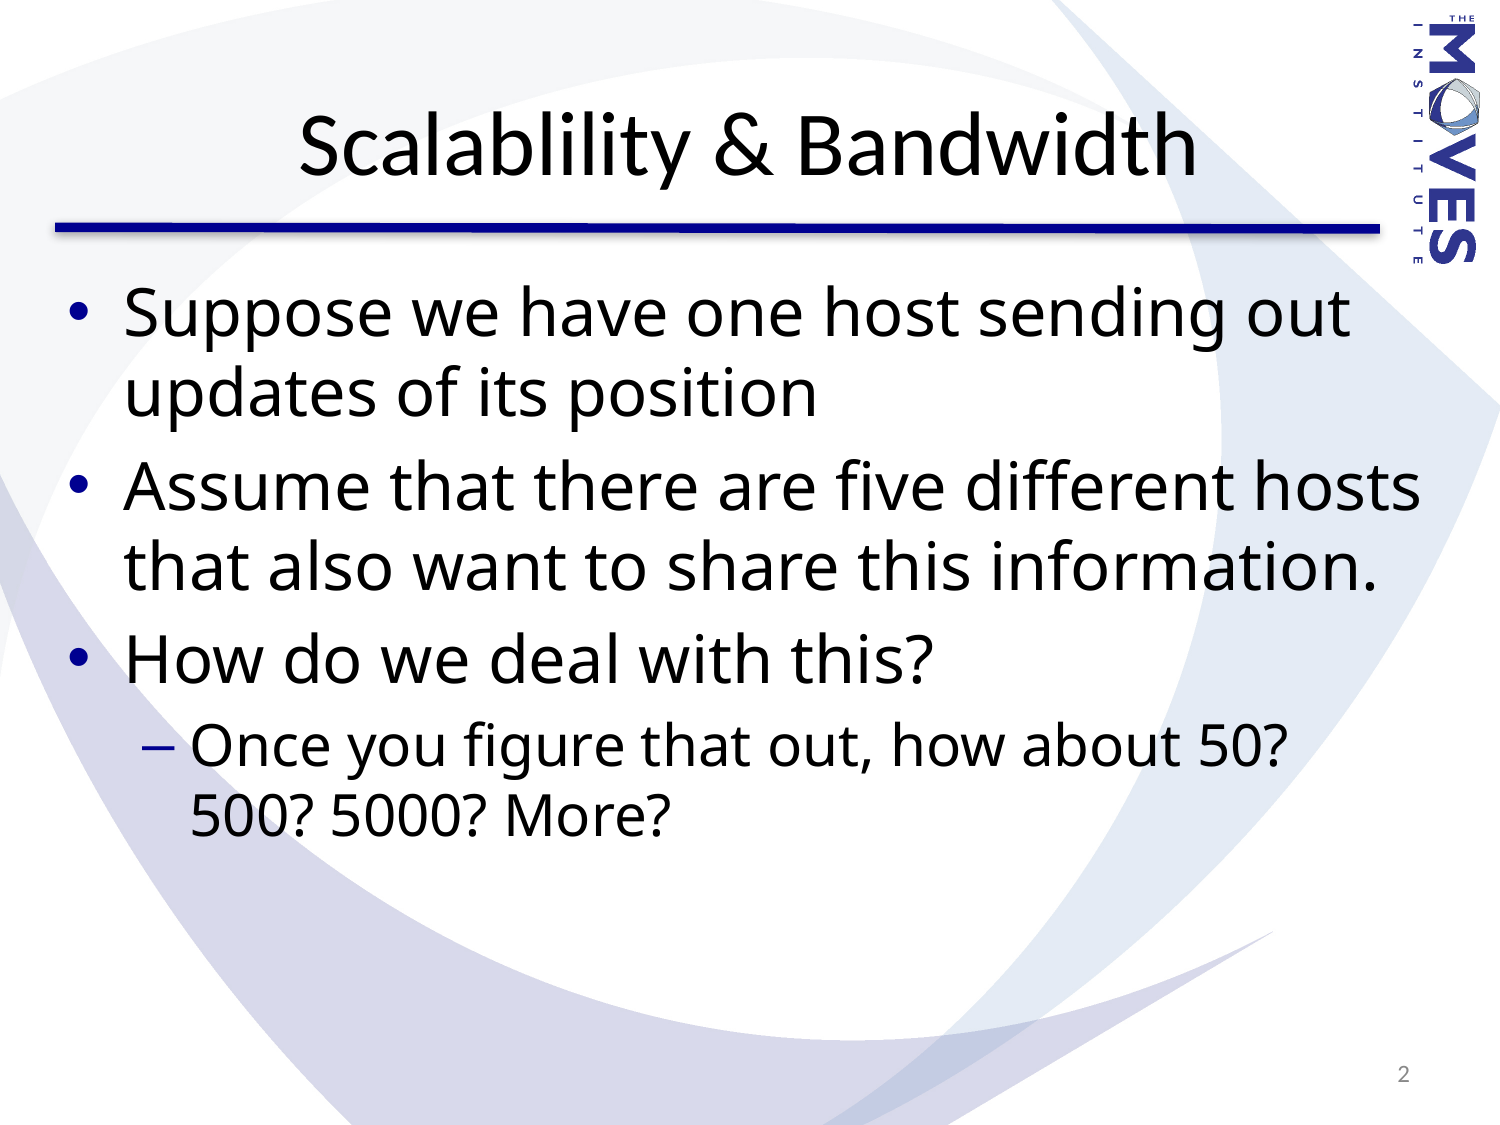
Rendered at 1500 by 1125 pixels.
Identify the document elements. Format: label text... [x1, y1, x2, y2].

list Suppose we have one host sending out updates of its position Assume that there are five different hosts that also want to share this information. How do we deal with this? Once you figure that out, how about 50? 500? 5000? More? [52, 262, 1454, 1005]
slide_number 2 [1074, 1042, 1425, 1103]
picture [0, 0, 1500, 1125]
title Scalablility & Bandwidth [75, 45, 1425, 233]
